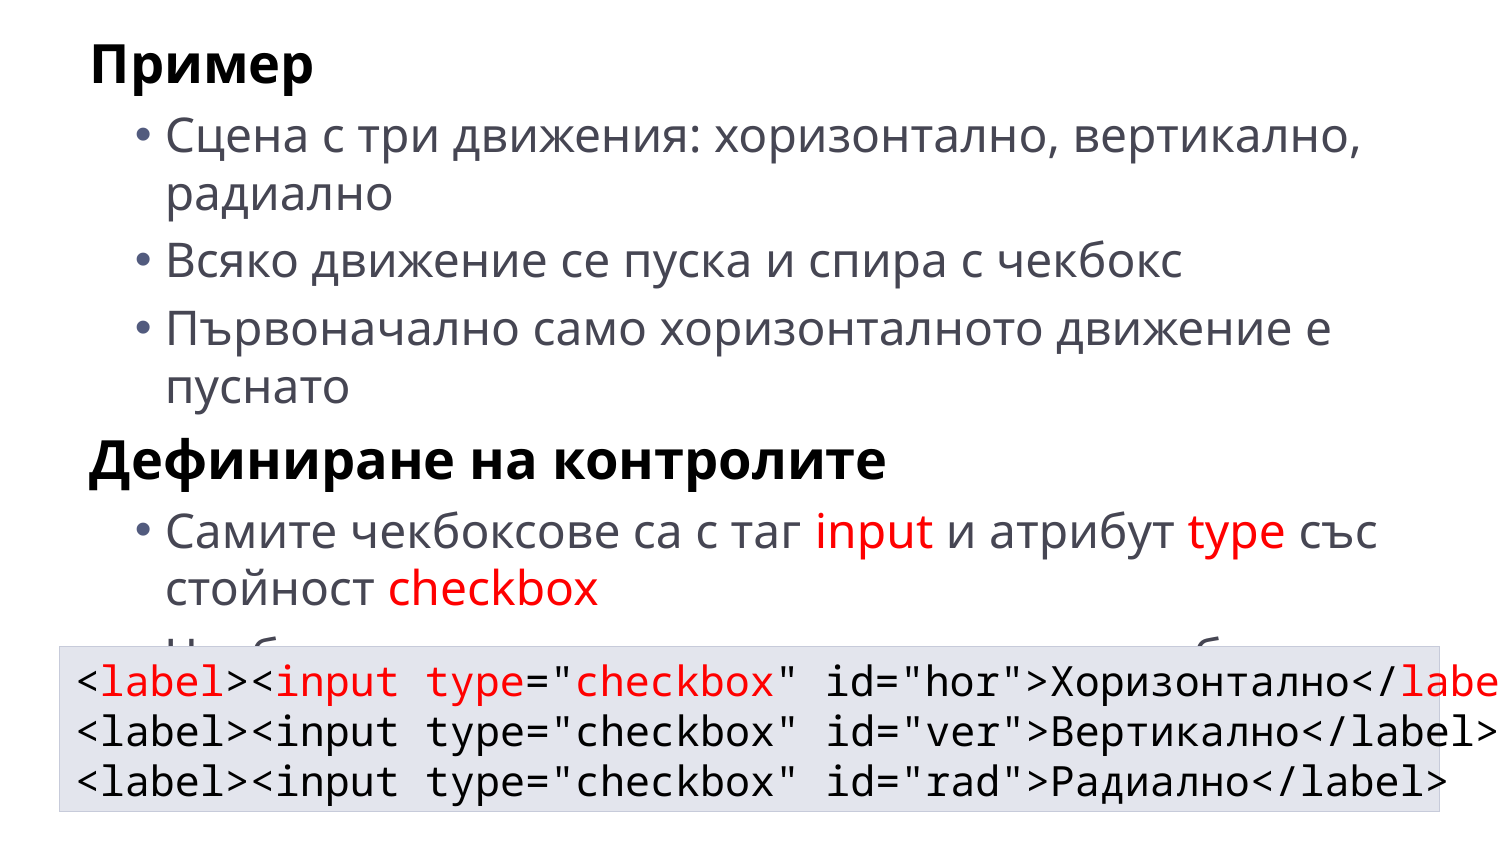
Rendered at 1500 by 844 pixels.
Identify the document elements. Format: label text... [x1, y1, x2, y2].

list Пример Сцена с три движения: хоризонтално, вертикално, радиално Всяко движение се пуска и спира с чекбокс Първоначално само хоризонталното движение е пуснато Дефиниране на контролите Самите чекбоксове са с таг input и атрибут type със стойност checkbox Чекбоксовете заедно с етикета към тях са обединени с таг label, за да може да се кликва и върху етикета [75, 21, 1475, 835]
text_box <label><input type="checkbox" id="hor">Хоризонтално</label> <label><input type="checkbox" id="ver">Вертикално</label> <label><input type="checkbox" id="rad">Радиално</label> [59, 646, 1440, 812]
